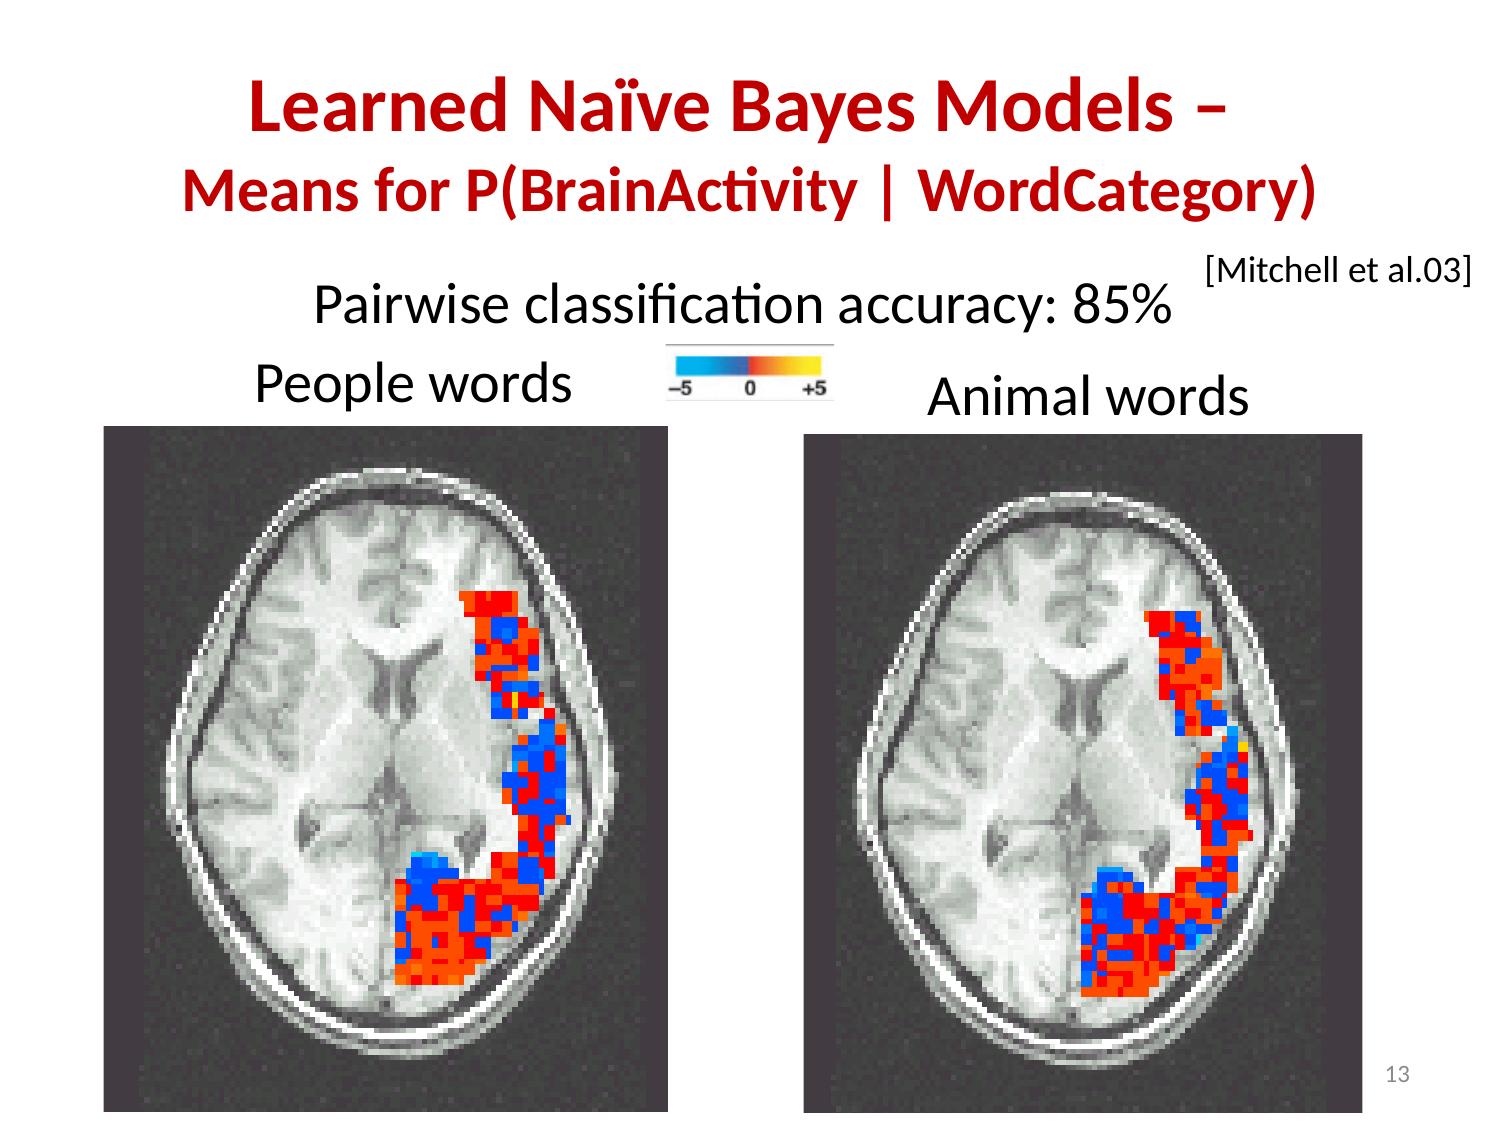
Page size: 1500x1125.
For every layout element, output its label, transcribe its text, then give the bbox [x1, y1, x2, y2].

text_box People words [187, 336, 640, 422]
text_box Animal words [862, 349, 1315, 432]
text_box [Mitchell et al.03] [1189, 237, 1489, 298]
text_box Pairwise classification accuracy: 85% [224, 257, 1263, 343]
picture [803, 434, 1363, 1113]
title Learned Naïve Bayes Models – Means for P(BrainActivity | WordCategory) [75, 45, 1425, 233]
picture [665, 344, 835, 402]
slide_number 13 [1367, 1042, 1425, 1103]
picture [103, 426, 669, 1113]
